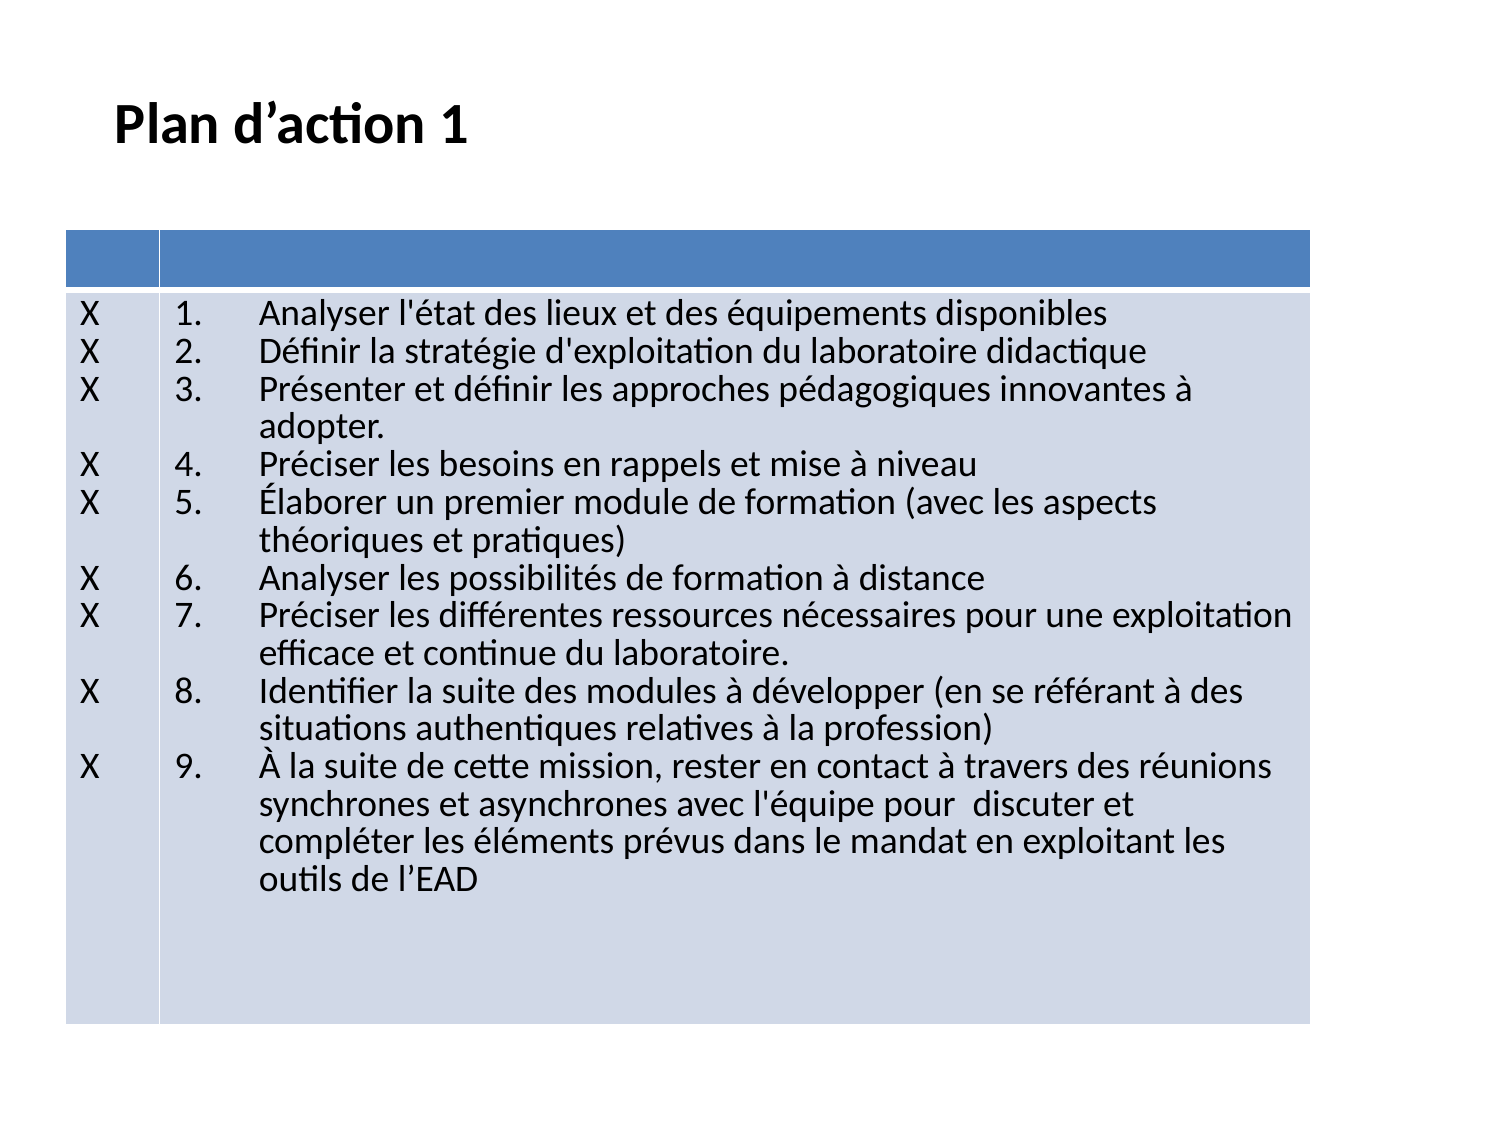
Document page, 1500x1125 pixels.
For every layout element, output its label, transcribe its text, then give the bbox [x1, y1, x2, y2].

table_cell Analyser l'état des lieux et des équipements disponibles Définir la stratégie d'exploitation du laboratoire didactique Présenter et définir les approches pédagogiques innovantes à adopter. Préciser les besoins en rappels et mise à niveau Élaborer un premier module de formation (avec les aspects théoriques et pratiques) Analyser les possibilités de formation à distance Préciser les différentes ressources nécessaires pour une exploitation efficace et continue du laboratoire. Identifier la suite des modules à développer (en se référant à des situations authentiques relatives à la profession) À la suite de cette mission, rester en contact à travers des réunions synchrones et asynchrones avec l'équipe pour discuter et compléter les éléments prévus dans le mandat en exploitant les outils de l’EAD [160, 293, 1310, 1024]
table_header [160, 230, 1310, 287]
text_box Plan d’action 1 [100, 78, 1223, 163]
table_header [66, 230, 159, 287]
table_cell X X X X X X X X X [66, 293, 159, 1024]
